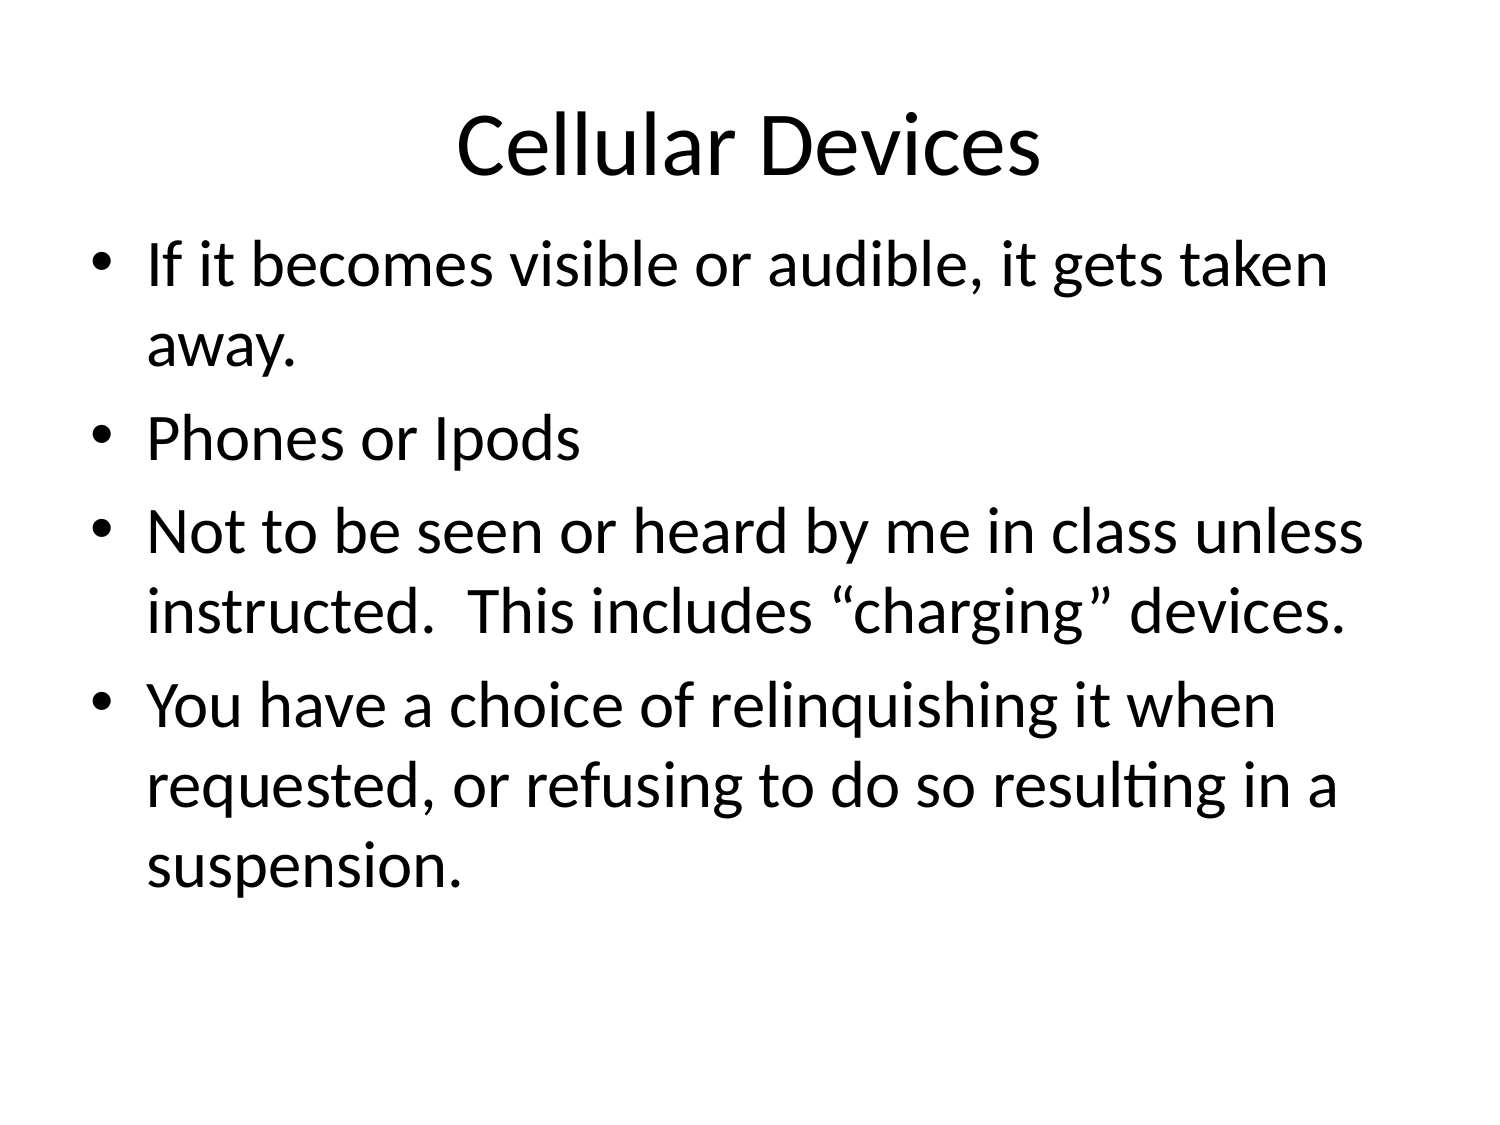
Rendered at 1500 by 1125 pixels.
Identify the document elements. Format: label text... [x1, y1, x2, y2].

title Cellular Devices [75, 45, 1425, 212]
list If it becomes visible or audible, it gets taken away. Phones or Ipods Not to be seen or heard by me in class unless instructed. This includes “charging” devices. You have a choice of relinquishing it when requested, or refusing to do so resulting in a suspension. [75, 212, 1425, 1005]
